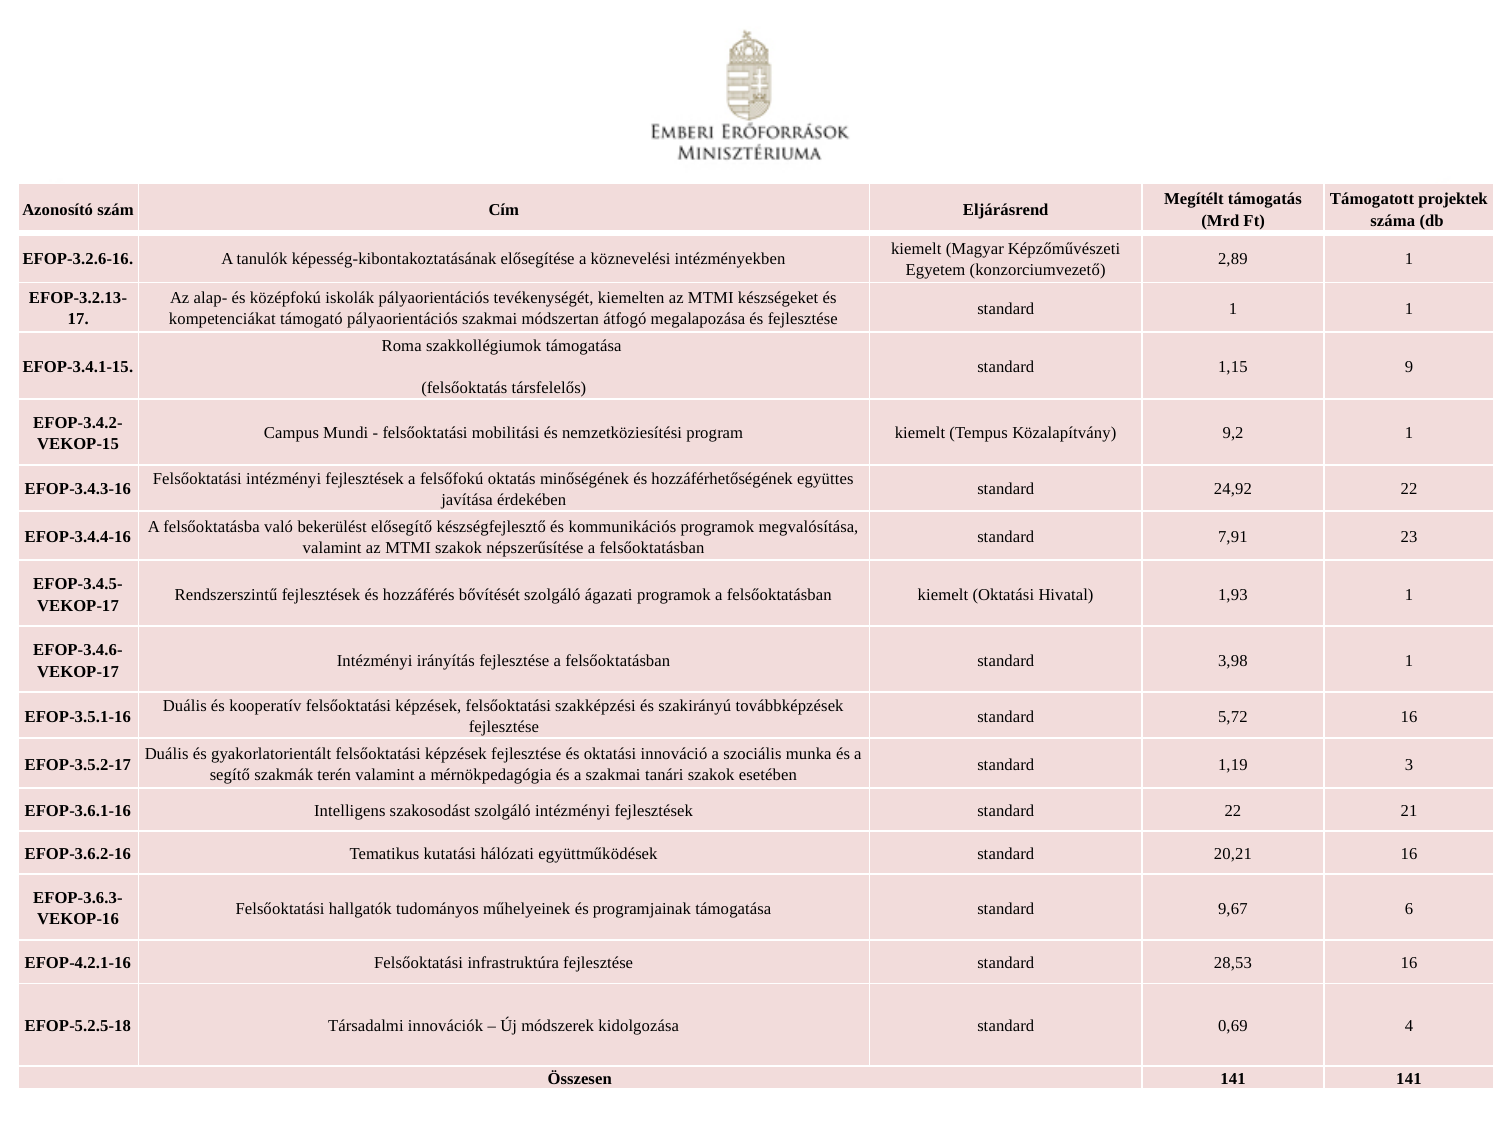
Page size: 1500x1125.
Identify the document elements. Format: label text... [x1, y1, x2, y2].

table_cell 22 [1325, 466, 1493, 510]
table_cell EFOP-3.4.6-VEKOP-17 [19, 627, 138, 691]
table_cell 9,2 [1143, 400, 1323, 464]
table_cell standard [870, 739, 1141, 787]
table_cell 141 [1325, 1067, 1493, 1088]
table_cell 1 [1325, 283, 1493, 331]
table_cell 1,93 [1143, 561, 1323, 625]
table_cell EFOP-5.2.5-18 [19, 984, 138, 1065]
table_cell Intézményi irányítás fejlesztése a felsőoktatásban [139, 627, 869, 691]
table_cell 28,53 [1143, 941, 1323, 983]
table_cell standard [870, 984, 1141, 1065]
table_cell 22 [1143, 789, 1323, 830]
table_header Megítélt támogatás (Mrd Ft) [1143, 184, 1323, 230]
table_cell standard [870, 941, 1141, 983]
table_cell Felsőoktatási intézményi fejlesztések a felsőfokú oktatás minőségének és hozzáférhetőségének együttes javítása érdekében [139, 466, 869, 510]
table_cell 7,91 [1143, 512, 1323, 559]
table_cell 16 [1325, 832, 1493, 873]
table_cell EFOP-3.4.5-VEKOP-17 [19, 561, 138, 625]
table_cell 16 [1325, 693, 1493, 737]
table_cell 1,15 [1143, 333, 1323, 398]
table_cell Felsőoktatási hallgatók tudományos műhelyeinek és programjainak támogatása [139, 875, 869, 939]
table_cell A tanulók képesség-kibontakoztatásának elősegítése a köznevelési intézményekben [139, 236, 869, 282]
table_cell EFOP-3.5.2-17 [19, 739, 138, 787]
table_cell 5,72 [1143, 693, 1323, 737]
table_cell standard [870, 627, 1141, 691]
table_cell 1,19 [1143, 739, 1323, 787]
table_header Eljárásrend [870, 184, 1141, 230]
table_cell 1 [1143, 283, 1323, 331]
table_cell standard [870, 333, 1141, 398]
table_cell 1 [1325, 236, 1493, 282]
table_cell kiemelt (Tempus Közalapítvány) [870, 400, 1141, 464]
table_cell 9,67 [1143, 875, 1323, 939]
table_cell standard [870, 875, 1141, 939]
table_cell 0,69 [1143, 984, 1323, 1065]
table_header Azonosító szám [19, 184, 138, 230]
table_cell EFOP-3.4.1-15. [19, 333, 138, 398]
table_cell 1 [1325, 561, 1493, 625]
table_cell Felsőoktatási infrastruktúra fejlesztése [139, 941, 869, 983]
table_cell standard [870, 283, 1141, 331]
table_cell EFOP-3.6.1-16 [19, 789, 138, 830]
table_cell 9 [1325, 333, 1493, 398]
table_cell 141 [1143, 1067, 1323, 1088]
table_cell Rendszerszintű fejlesztések és hozzáférés bővítését szolgáló ágazati programok a felsőoktatásban [139, 561, 869, 625]
table_cell Campus Mundi - felsőoktatási mobilitási és nemzetköziesítési program [139, 400, 869, 464]
table_cell Tematikus kutatási hálózati együttműködések [139, 832, 869, 873]
table_cell EFOP-3.2.6-16. [19, 236, 138, 282]
table_cell EFOP-3.4.2-VEKOP-15 [19, 400, 138, 464]
table_cell kiemelt (Oktatási Hivatal) [870, 561, 1141, 625]
table_cell 4 [1325, 984, 1493, 1065]
table_cell Az alap- és középfokú iskolák pályaorientációs tevékenységét, kiemelten az MTMI készségeket és kompetenciákat támogató pályaorientációs szakmai módszertan átfogó megalapozása és fejlesztése [139, 283, 869, 331]
table_cell 23 [1325, 512, 1493, 559]
table_cell EFOP-3.4.4-16 [19, 512, 138, 559]
table_cell standard [870, 693, 1141, 737]
table_cell 24,92 [1143, 466, 1323, 510]
table_cell 3 [1325, 739, 1493, 787]
table_cell 20,21 [1143, 832, 1323, 873]
table_cell standard [870, 789, 1141, 830]
table_cell standard [870, 832, 1141, 873]
table_cell 21 [1325, 789, 1493, 830]
picture [0, 2, 1500, 1123]
table_cell kiemelt (Magyar Képzőművészeti Egyetem (konzorciumvezető) [870, 236, 1141, 282]
table_cell A felsőoktatásba való bekerülést elősegítő készségfejlesztő és kommunikációs programok megvalósítása, valamint az MTMI szakok népszerűsítése a felsőoktatásban [139, 512, 869, 559]
table_cell 2,89 [1143, 236, 1323, 282]
table_cell 1 [1325, 400, 1493, 464]
table_cell EFOP-4.2.1-16 [19, 941, 138, 983]
table_cell Összesen [19, 1067, 1141, 1088]
table_header Cím [139, 184, 869, 230]
table_cell standard [870, 512, 1141, 559]
table_cell Duális és kooperatív felsőoktatási képzések, felsőoktatási szakképzési és szakirányú továbbképzések fejlesztése [139, 693, 869, 737]
table_cell 6 [1325, 875, 1493, 939]
table_cell EFOP-3.2.13-17. [19, 283, 138, 331]
table_cell Intelligens szakosodást szolgáló intézményi fejlesztések [139, 789, 869, 830]
table_cell Társadalmi innovációk – Új módszerek kidolgozása [139, 984, 869, 1065]
table_cell 16 [1325, 941, 1493, 983]
table_cell standard [870, 466, 1141, 510]
table_cell EFOP-3.6.3-VEKOP-16 [19, 875, 138, 939]
table_header Támogatott projektek száma (db [1325, 184, 1493, 230]
table_cell Duális és gyakorlatorientált felsőoktatási képzések fejlesztése és oktatási innováció a szociális munka és a segítő szakmák terén valamint a mérnökpedagógia és a szakmai tanári szakok esetében [139, 739, 869, 787]
table_cell 3,98 [1143, 627, 1323, 691]
table_cell 1 [1325, 627, 1493, 691]
table_cell Roma szakkollégiumok támogatása (felsőoktatás társfelelős) [139, 333, 869, 398]
table_cell EFOP-3.4.3-16 [19, 466, 138, 510]
table_cell EFOP-3.6.2-16 [19, 832, 138, 873]
table_cell EFOP-3.5.1-16 [19, 693, 138, 737]
